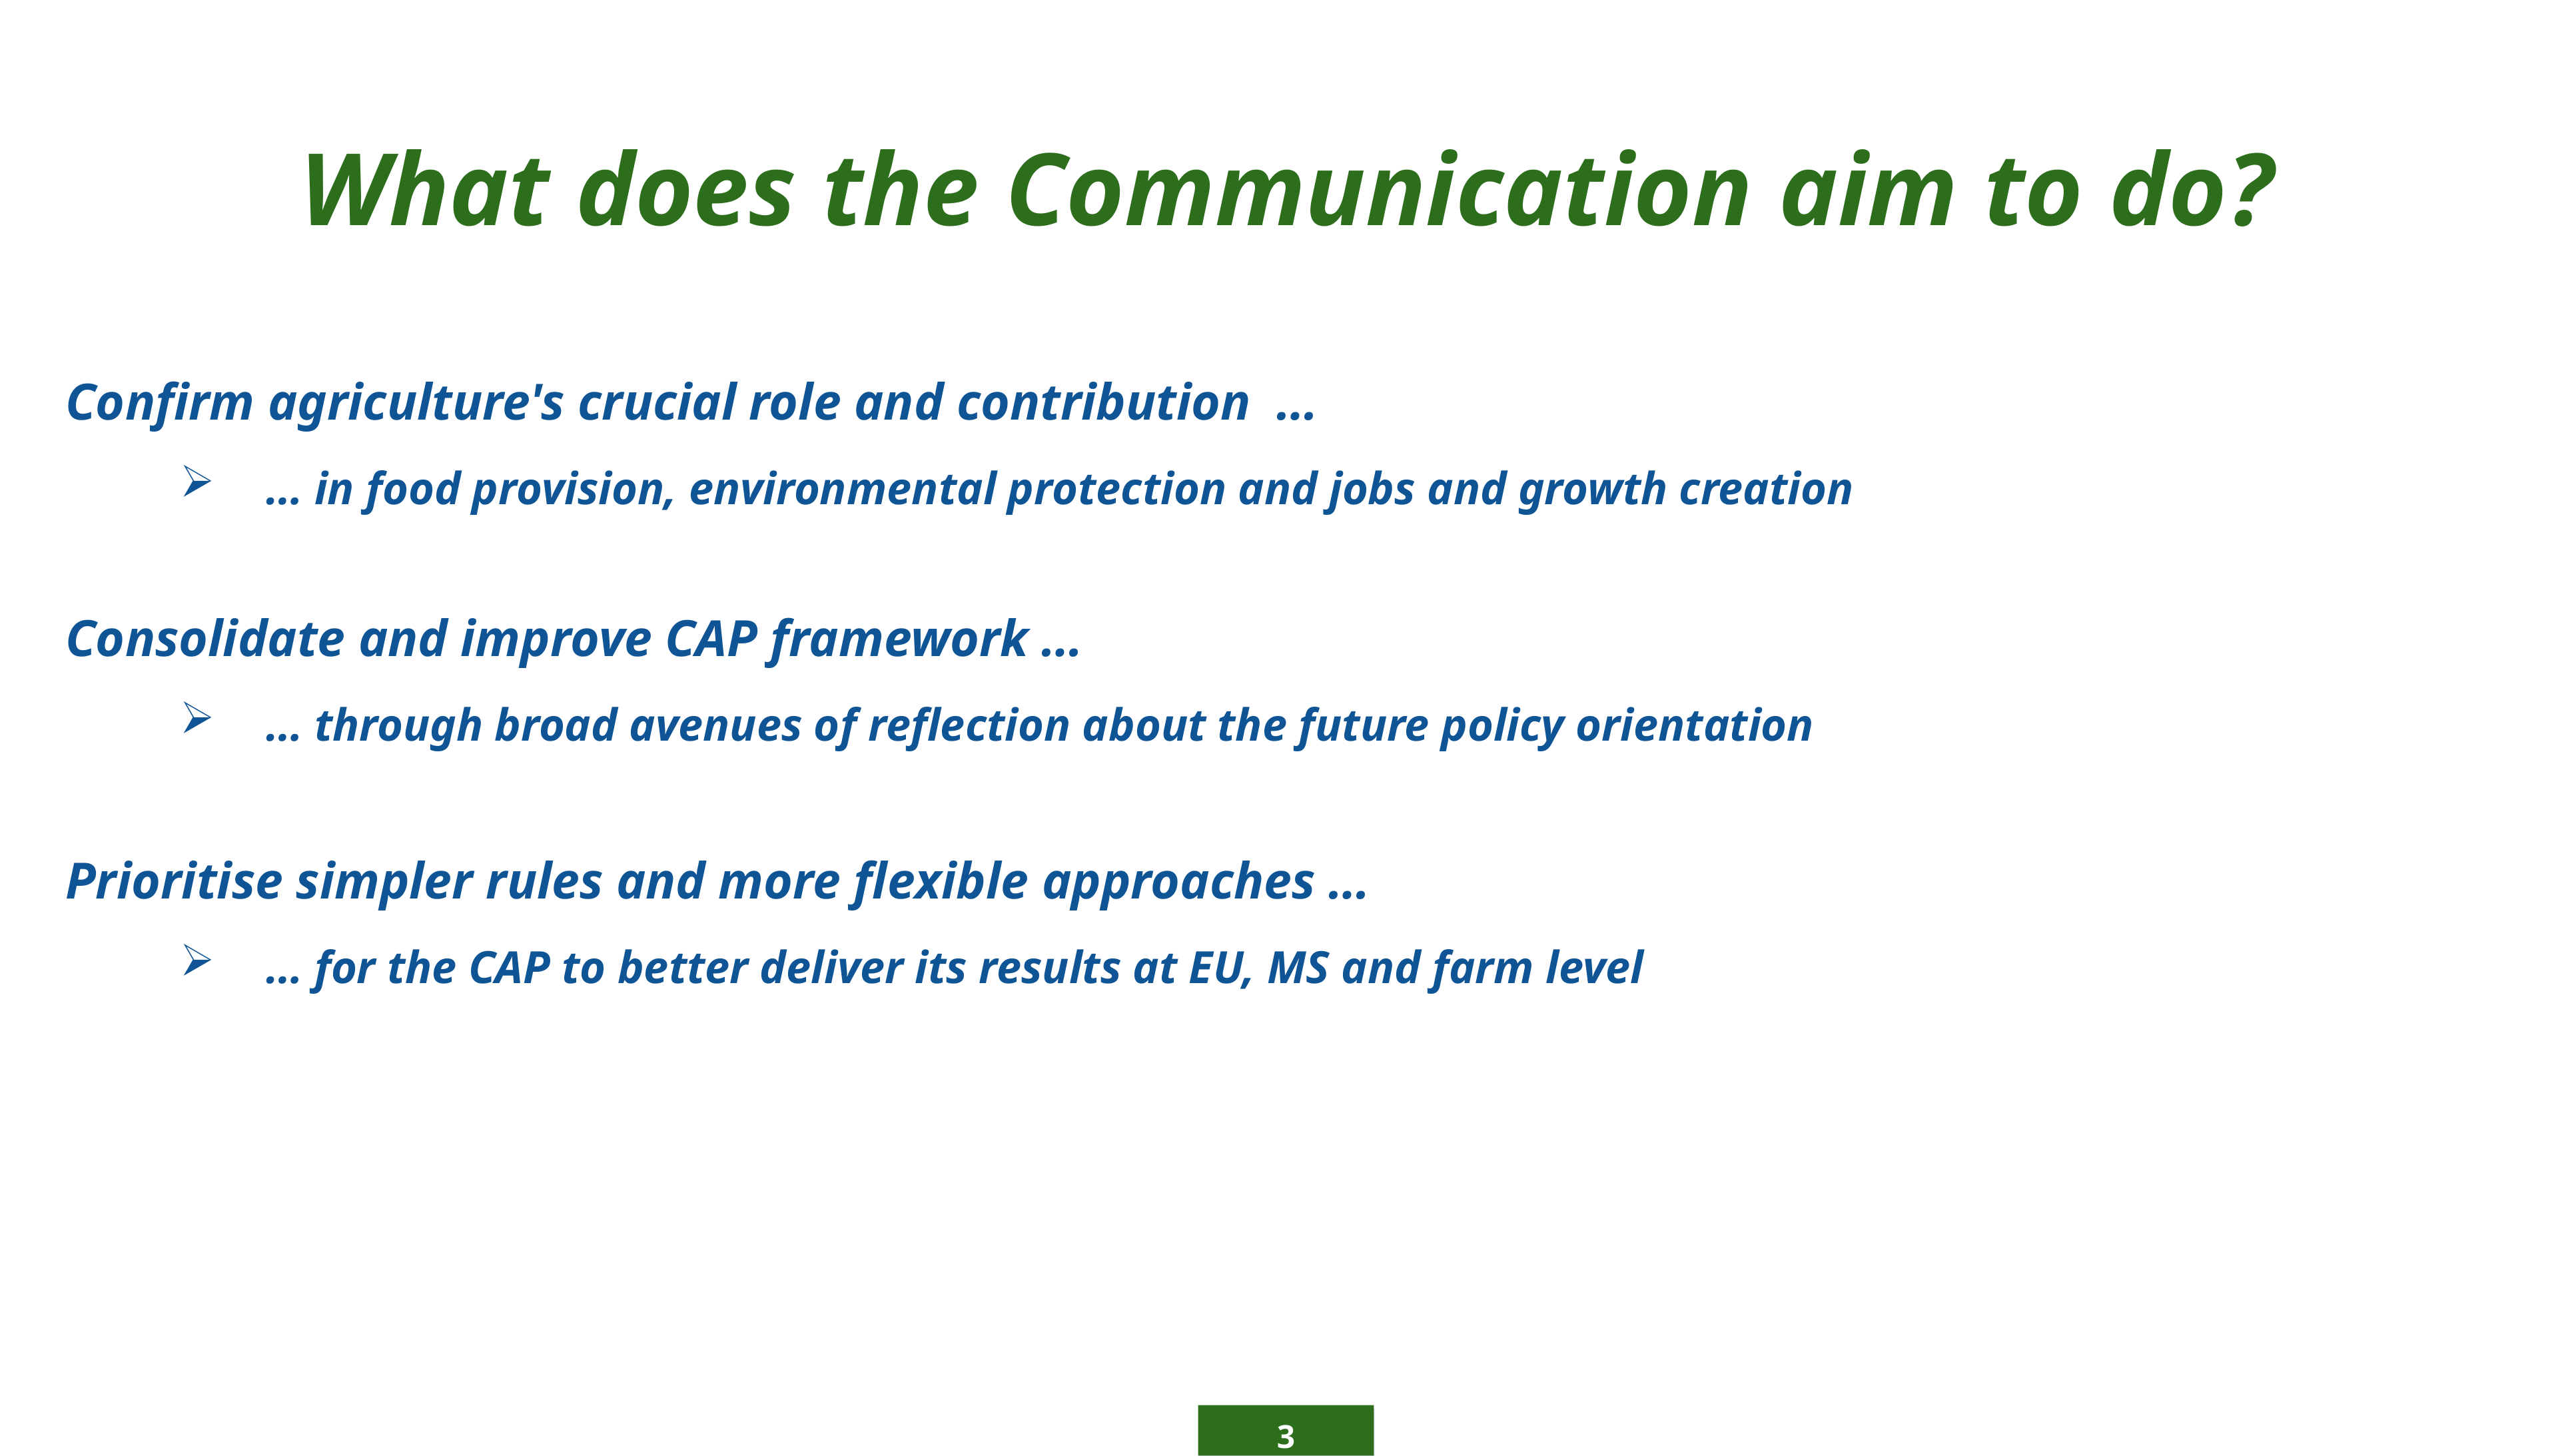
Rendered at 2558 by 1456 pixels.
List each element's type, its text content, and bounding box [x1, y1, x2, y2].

title What does the Communication aim to do? [85, 114, 2487, 295]
text_box 3 [1198, 1405, 1374, 1456]
list Confirm agriculture's crucial role and contribution … … in food provision, environmental protection and jobs and growth creation Consolidate and improve CAP framework … … through broad avenues of reflection about the future policy orientation Prioritise simpler rules and more flexible approaches … … for the CAP to better deliver its results at EU, MS and farm level [55, 295, 2517, 1318]
